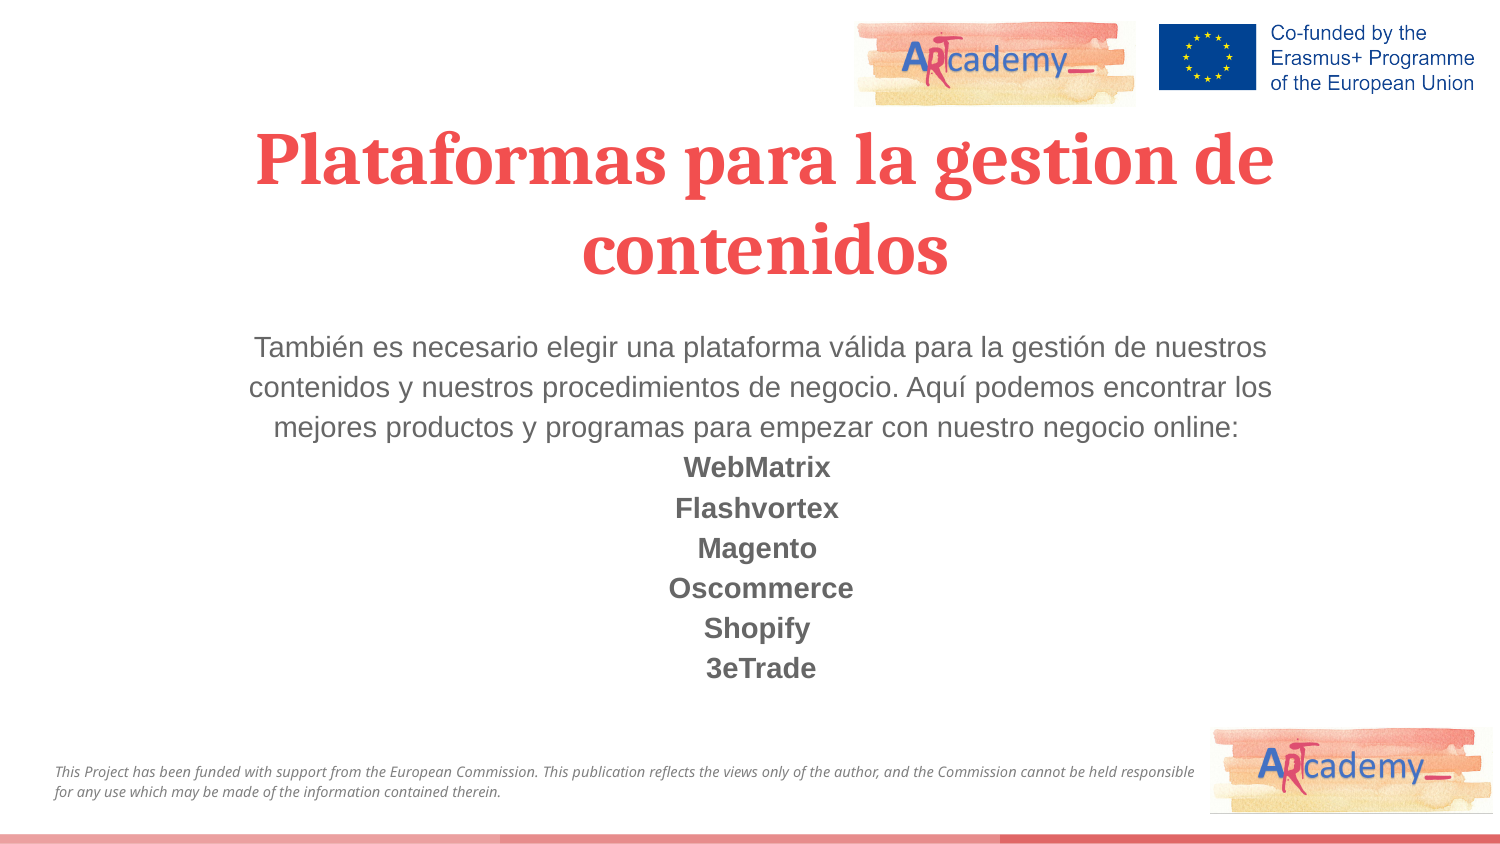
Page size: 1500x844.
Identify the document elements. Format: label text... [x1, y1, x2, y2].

title Plataformas para la gestion de contenidos [180, 96, 1352, 305]
list También es necesario elegir una plataforma válida para la gestión de nuestros contenidos y nuestros procedimientos de negocio. Aquí podemos encontrar los mejores productos y programas para empezar con nuestro negocio online: WebMatrix Flashvortex Magento Oscommerce Shopify 3eTrade [164, 308, 1336, 713]
picture [1210, 709, 1493, 844]
picture [854, 2, 1137, 138]
text_box This Project has been funded with support from the European Commission. This publication reflects the views only of the author, and the Commission cannot be held responsible for any use which may be made of the information contained therein. [39, 754, 1205, 799]
picture [1158, 24, 1474, 94]
